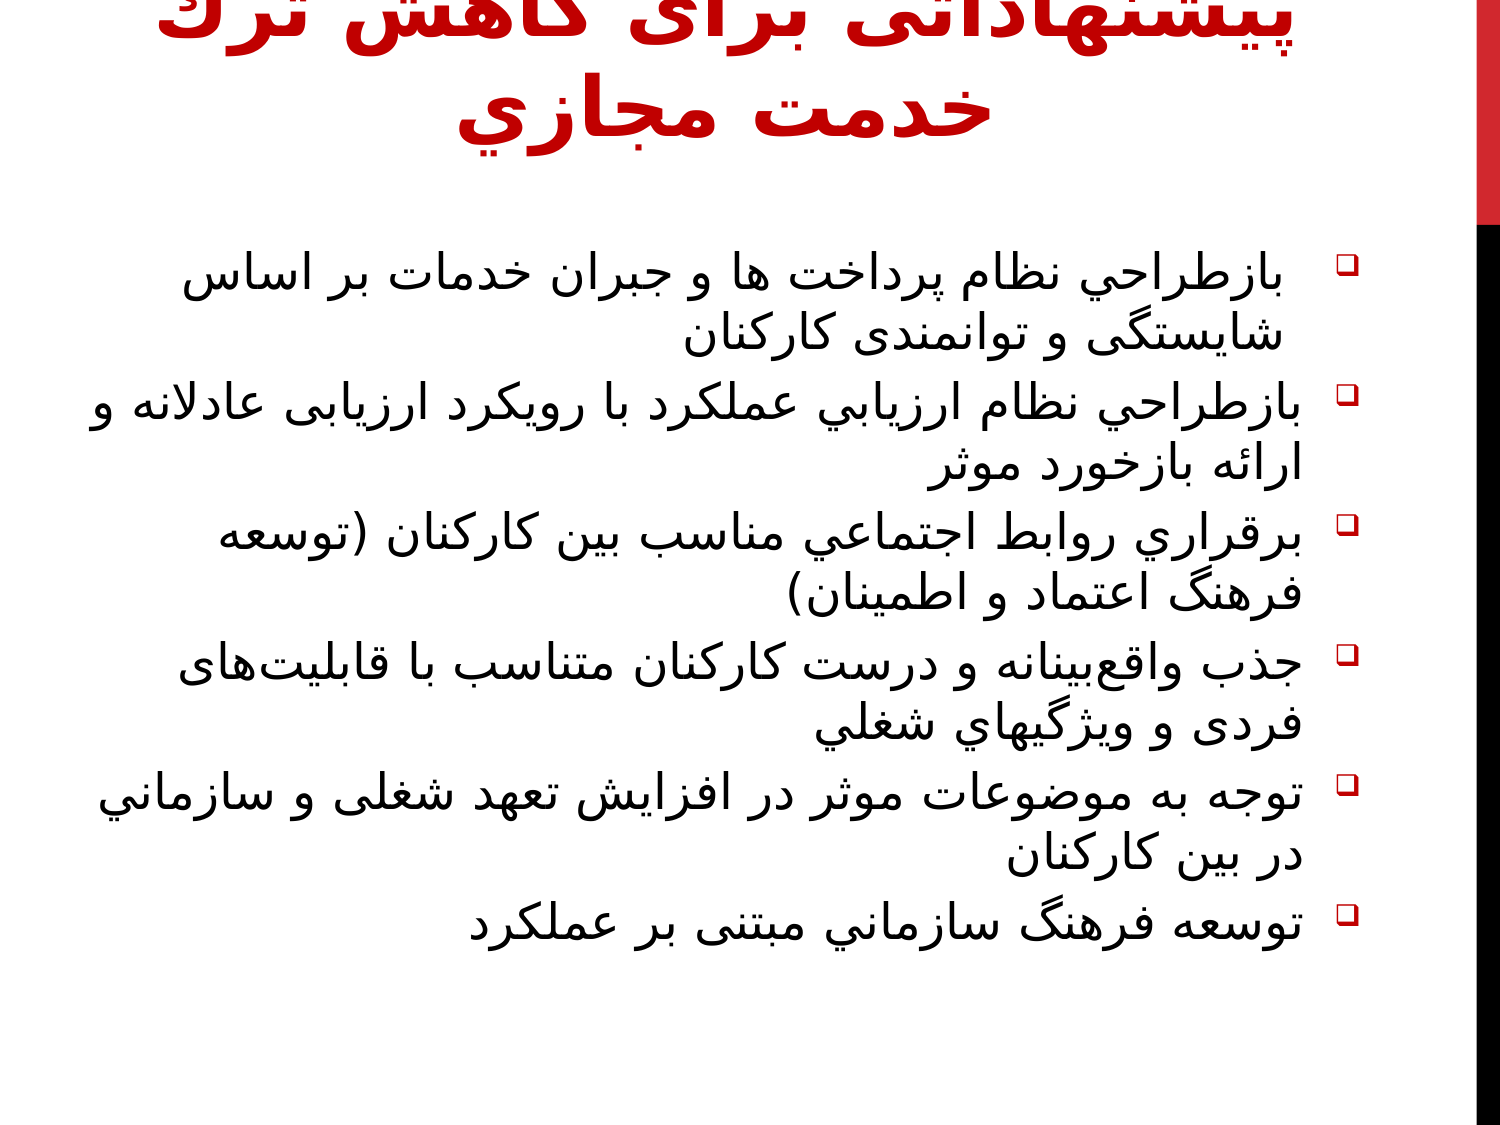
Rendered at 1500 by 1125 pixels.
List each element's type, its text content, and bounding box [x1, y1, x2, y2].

text_box پيشنهاداتی برای كاهش ترك خدمت مجازي [76, 25, 1376, 161]
text_box بازطراحي نظام پرداخت ها و جبران خدمات بر اساس شایستگی و توانمندی کارکنان بازطراحي نظام ارزيابي عملكرد با رويكرد ارزیابی عادلانه و ارائه بازخورد موثر برقراري روابط اجتماعي مناسب بين كاركنان (توسعه فرهنگ اعتماد و اطمينان) جذب واقع‌بينانه و درست كاركنان متناسب با قابليت‌های فردی و ويژگيهاي شغلي توجه به موضوعات موثر در افزايش تعهد شغلی و سازماني در بين كاركنان توسعه فرهنگ سازماني مبتنی بر عملکرد [53, 231, 1376, 975]
